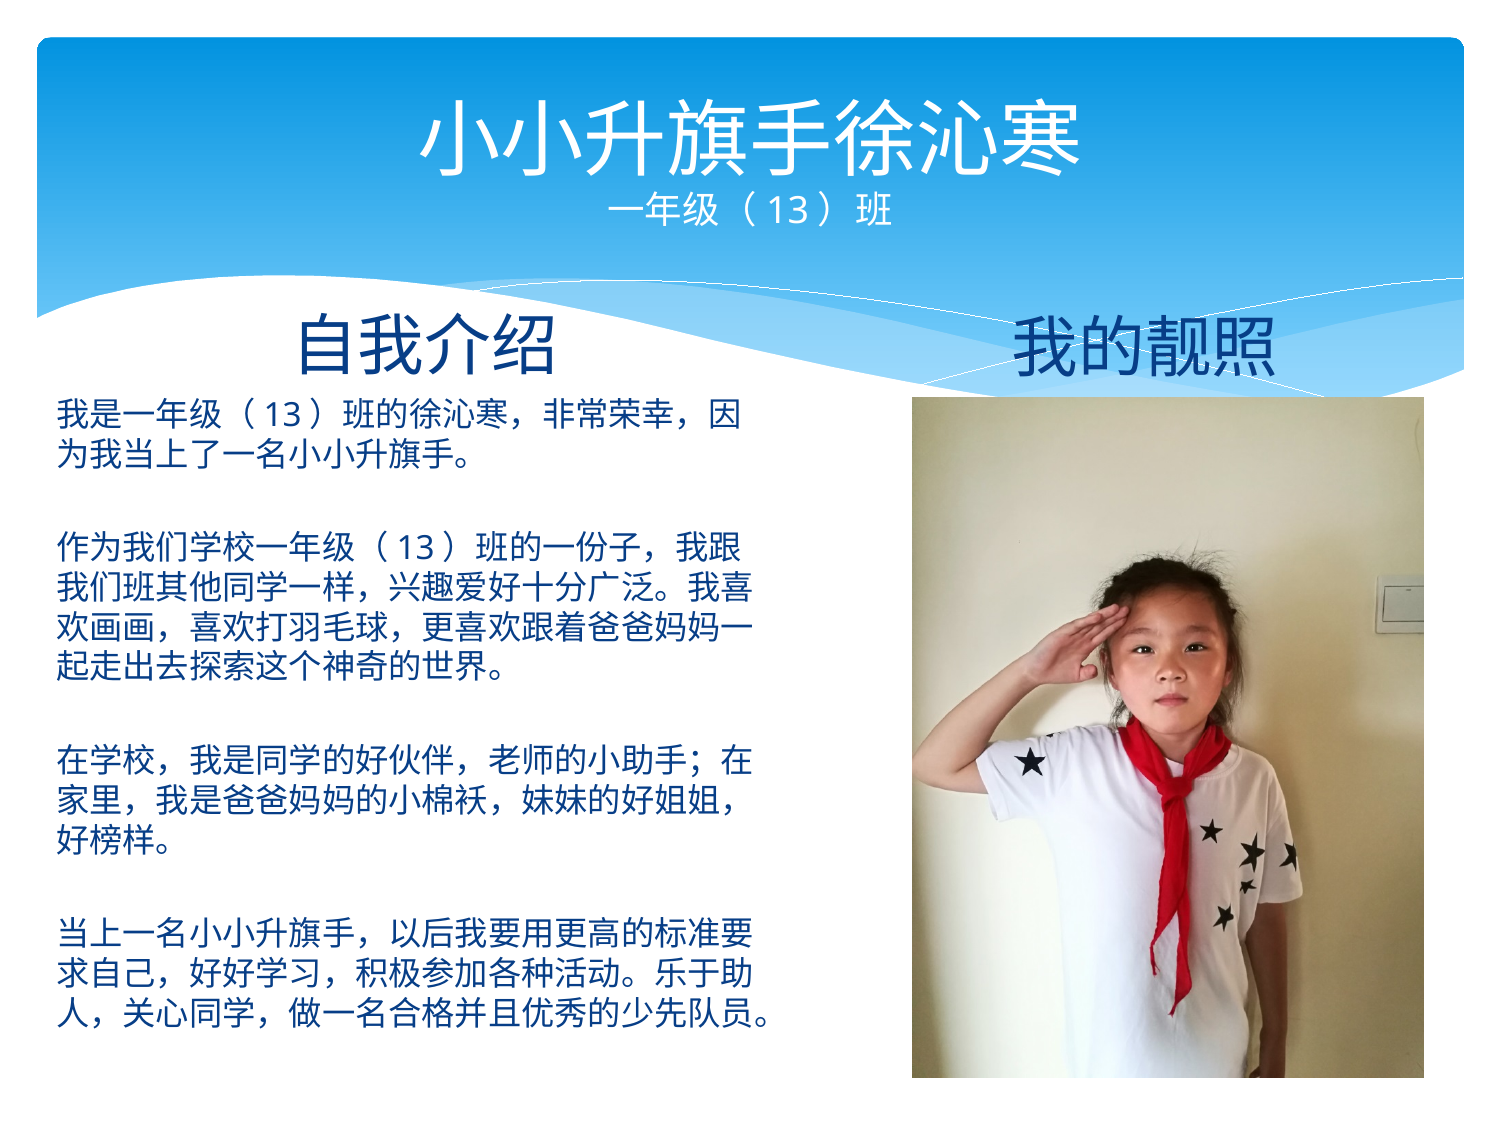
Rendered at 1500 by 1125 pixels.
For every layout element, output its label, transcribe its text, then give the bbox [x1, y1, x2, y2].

title 小小升旗手徐沁寒 一年级（13）班 [75, 55, 1425, 261]
list 我的靓照 [831, 292, 1459, 398]
picture [912, 396, 1424, 1078]
list 自我介绍 [111, 290, 738, 385]
list 我是一年级（13）班的徐沁寒，非常荣幸，因为我当上了一名小小升旗手。 作为我们学校一年级（13）班的一份子，我跟我们班其他同学一样，兴趣爱好十分广泛。我喜欢画画，喜欢打羽毛球，更喜欢跟着爸爸妈妈一起走出去探索这个神奇的世界。 在学校，我是同学的好伙伴，老师的小助手；在家里，我是爸爸妈妈的小棉袄，妹妹的好姐姐，好榜样。 当上一名小小升旗手，以后我要用更高的标准要求自己，好好学习，积极参加各种活动。乐于助人，关心同学，做一名合格并且优秀的少先队员。 [41, 385, 786, 1012]
